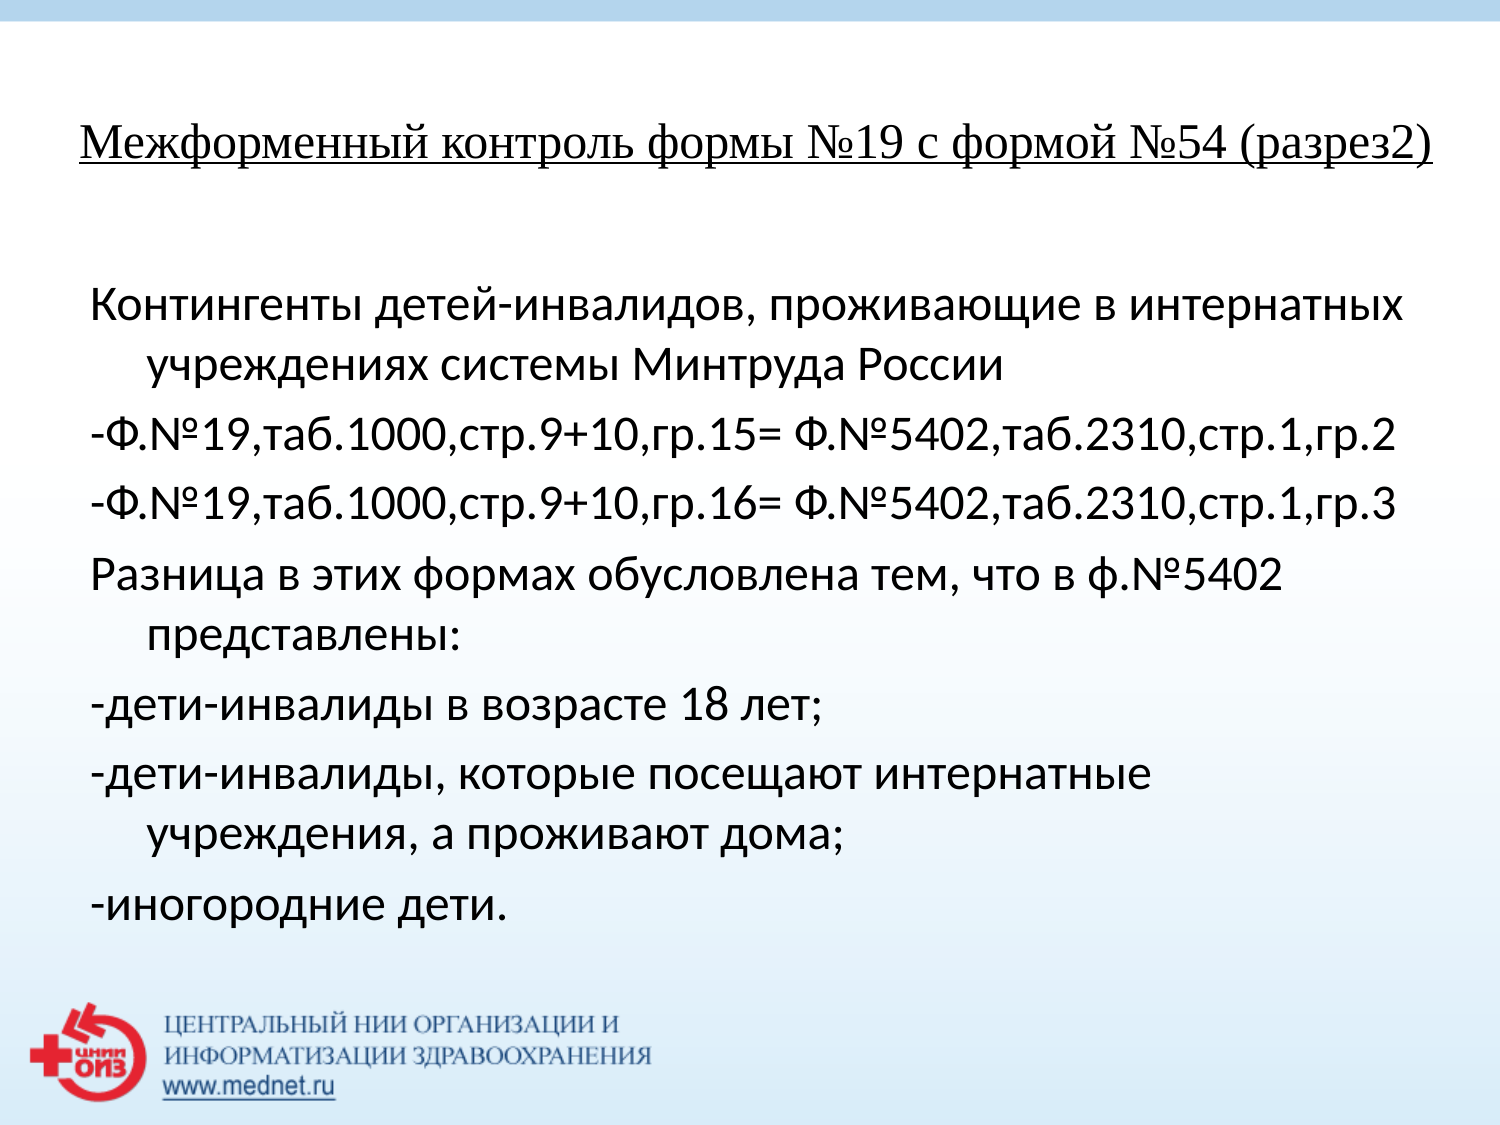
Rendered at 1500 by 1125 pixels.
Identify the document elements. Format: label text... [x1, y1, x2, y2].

list Контингенты детей-инвалидов, проживающие в интернатных учреждениях системы Минтруда России -Ф.№19,таб.1000,стр.9+10,гр.15= Ф.№5402,таб.2310,стр.1,гр.2 -Ф.№19,таб.1000,стр.9+10,гр.16= Ф.№5402,таб.2310,стр.1,гр.3 Разница в этих формах обусловлена тем, что в ф.№5402 представлены: -дети-инвалиды в возрасте 18 лет; -дети-инвалиды, которые посещают интернатные учреждения, а проживают дома; -иногородние дети. [75, 262, 1425, 1005]
title Межформенный контроль формы №19 с формой №54 (разрез2) [46, 45, 1465, 233]
picture [0, 0, 1500, 1125]
text_box [374, 352, 1125, 409]
